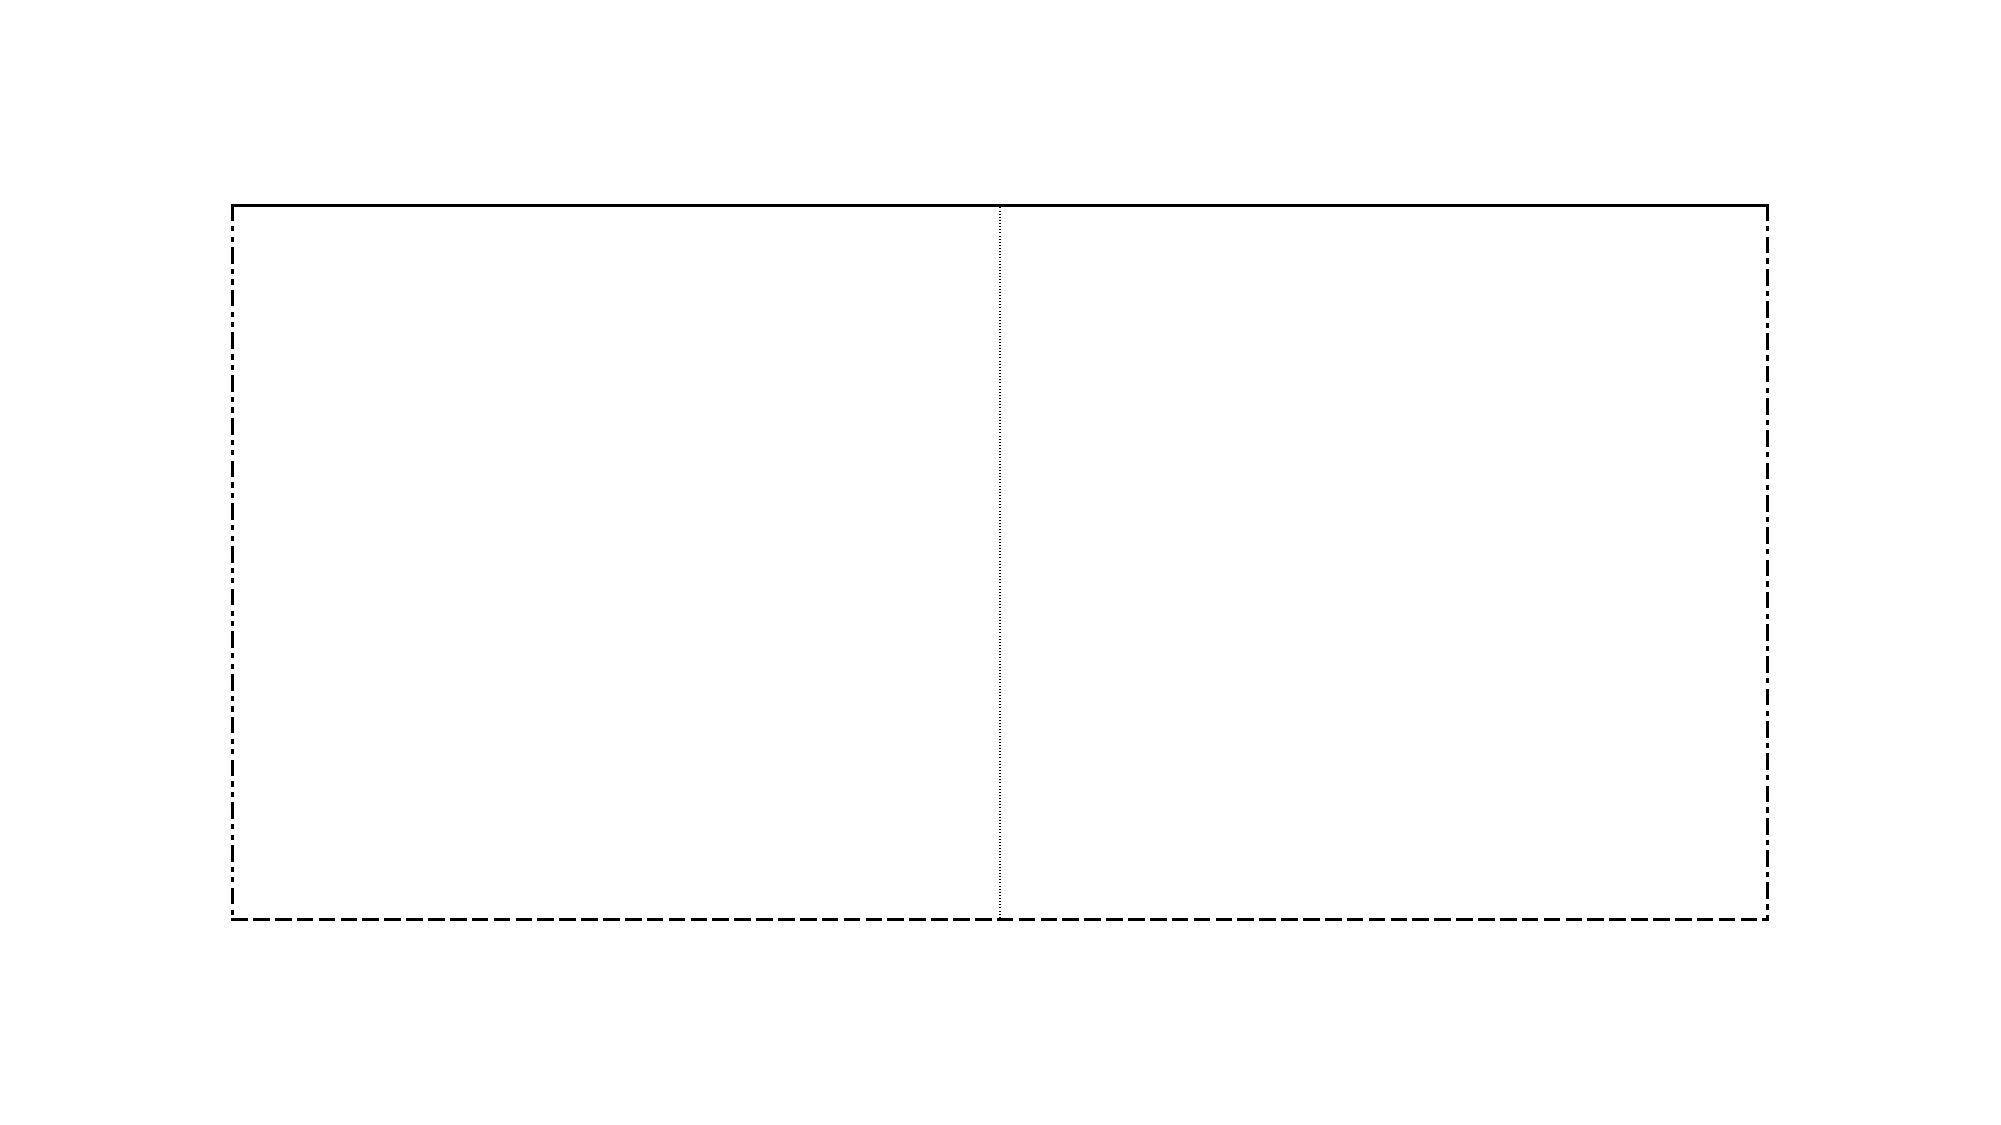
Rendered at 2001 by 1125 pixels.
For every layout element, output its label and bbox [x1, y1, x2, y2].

table_header [233, 207, 1000, 919]
table_header [1000, 207, 1767, 919]
